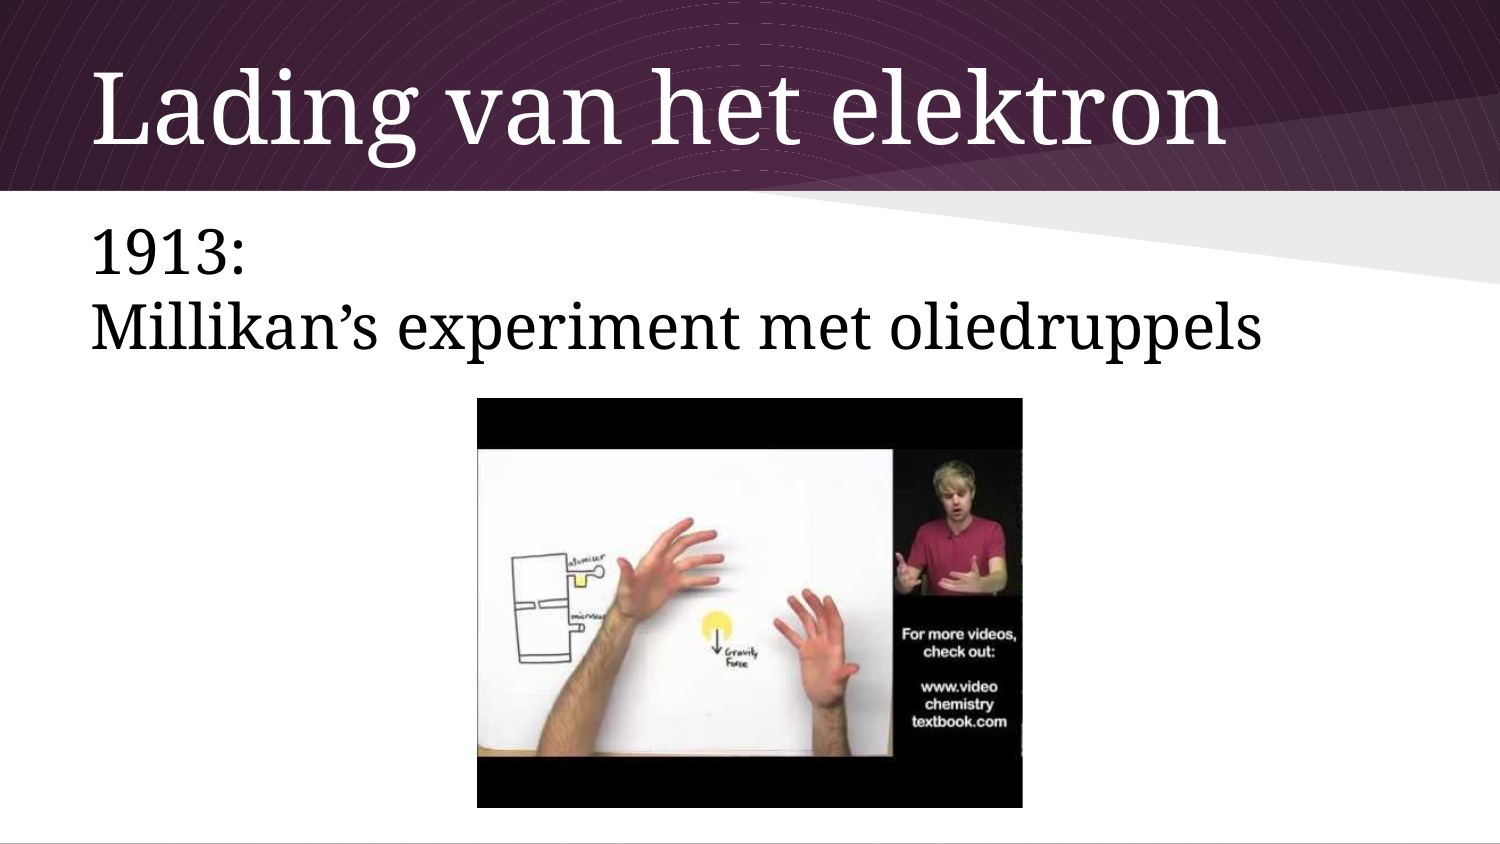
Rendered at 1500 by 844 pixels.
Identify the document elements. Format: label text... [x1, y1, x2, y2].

title Lading van het elektron [75, 33, 1425, 175]
list 1913: Millikan’s experiment met oliedruppels [75, 196, 1425, 808]
text_box [477, 398, 1023, 808]
